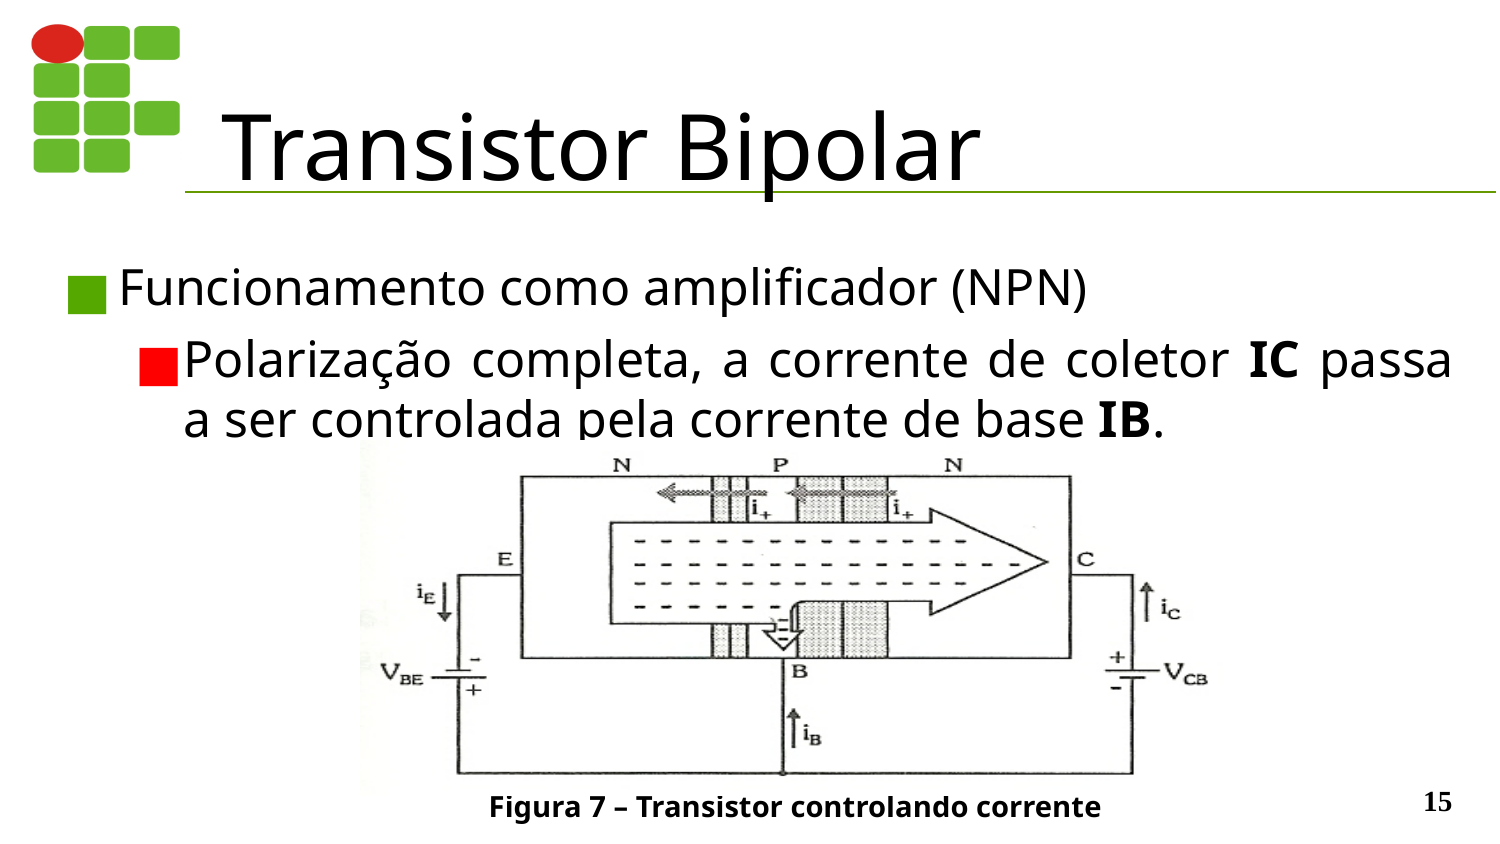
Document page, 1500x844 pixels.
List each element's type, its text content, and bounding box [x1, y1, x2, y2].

title Transistor Bipolar [206, 26, 1468, 207]
list Funcionamento como amplificador (NPN) Polarização completa, a corrente de coletor IC passa a ser controlada pela corrente de base IB. Figura 7 – Transistor controlando corrente [46, 248, 1469, 774]
picture [359, 440, 1239, 796]
text_box ‹#› [1155, 774, 1468, 825]
picture [29, 23, 182, 174]
